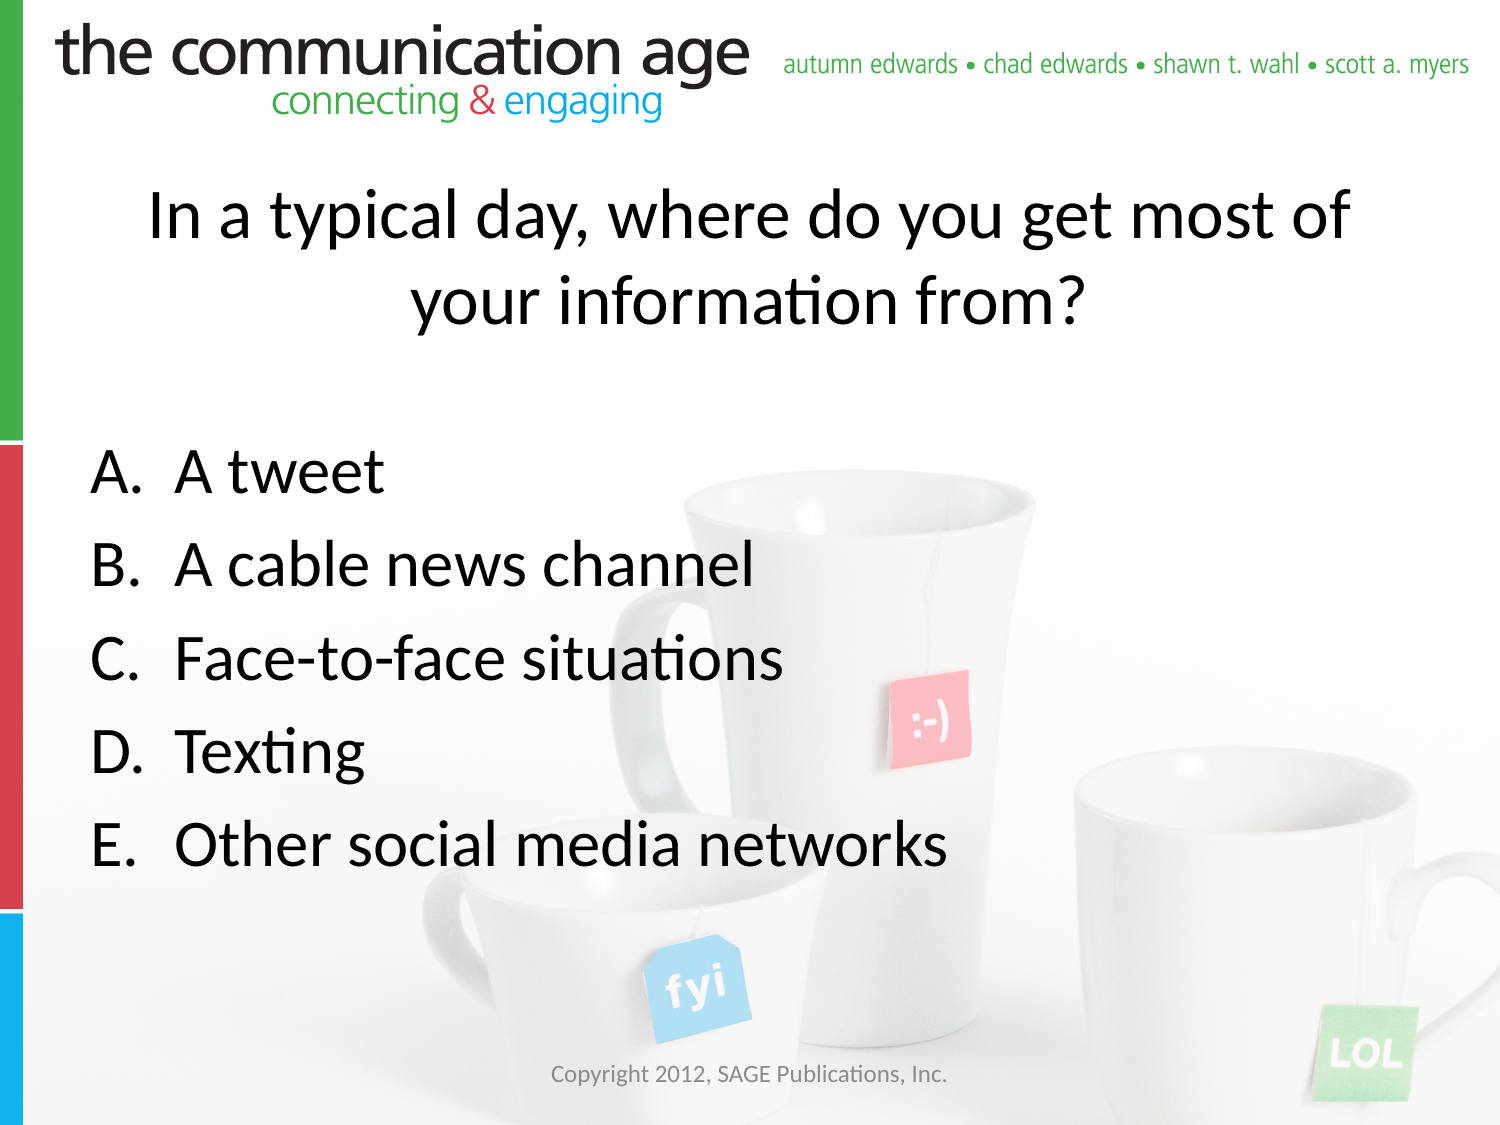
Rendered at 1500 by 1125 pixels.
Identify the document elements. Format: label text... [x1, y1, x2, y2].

footer Copyright 2012, SAGE Publications, Inc. [512, 1042, 988, 1103]
picture [0, 0, 1500, 1125]
list A tweet A cable news channel Face-to-face situations Texting Other social media networks [75, 419, 1425, 1005]
title In a typical day, where do you get most of your information from? [75, 159, 1425, 347]
